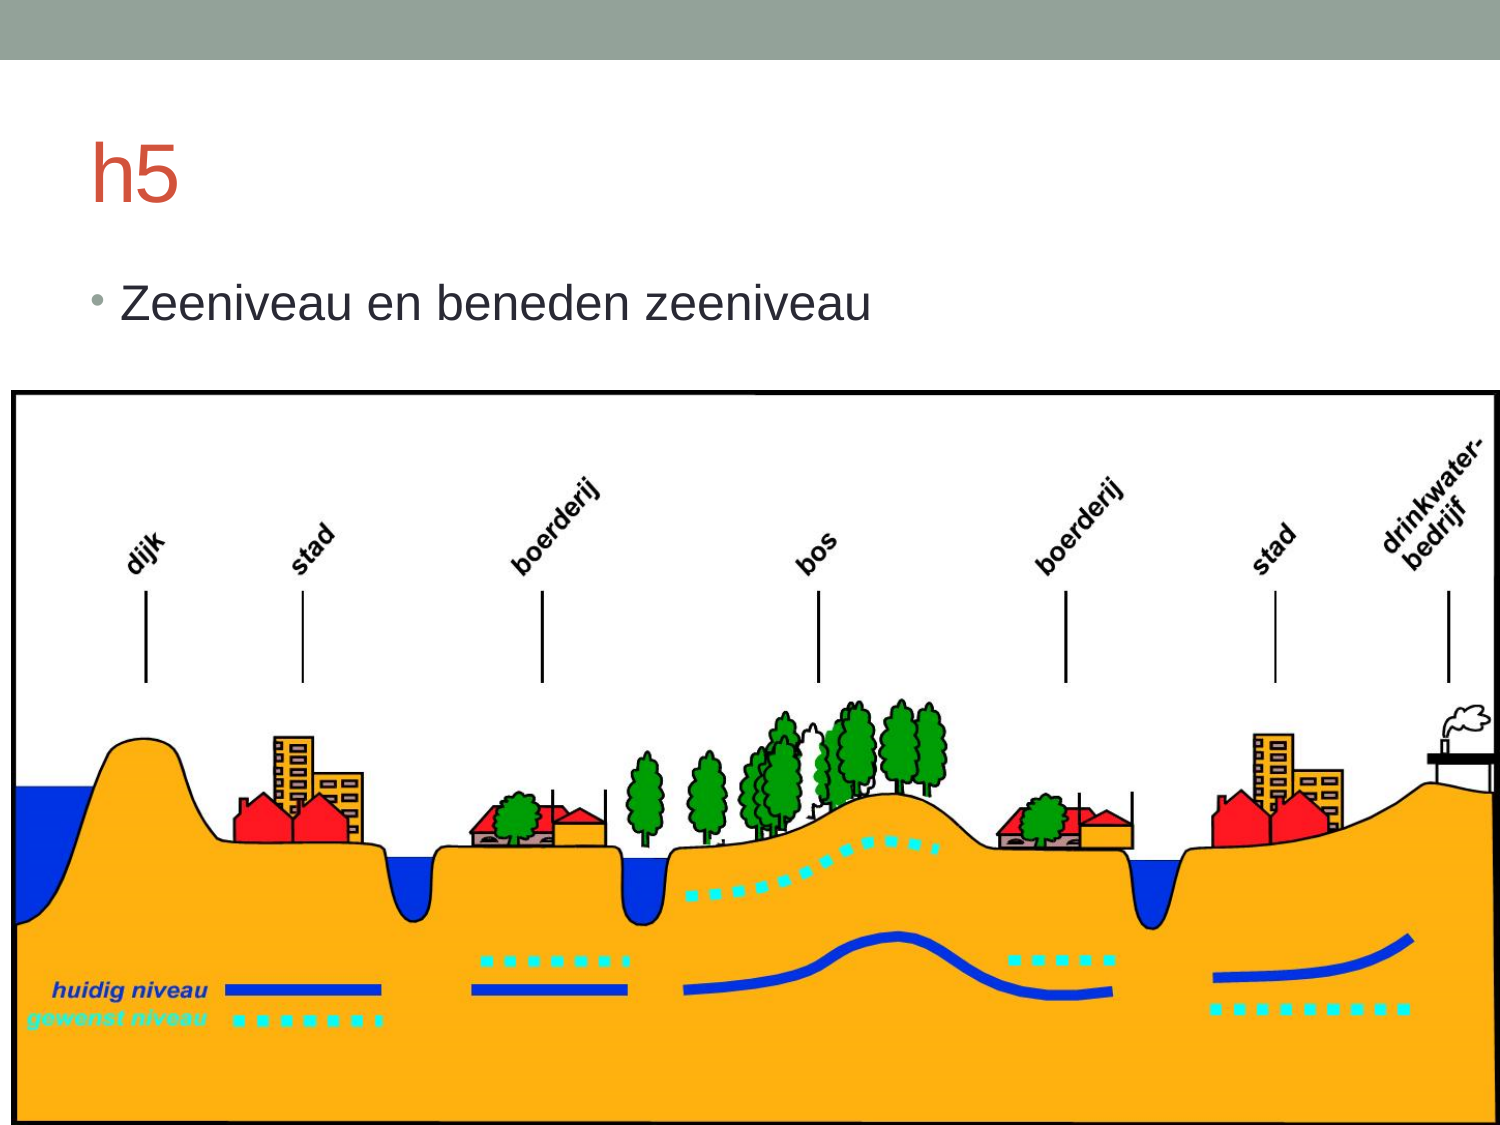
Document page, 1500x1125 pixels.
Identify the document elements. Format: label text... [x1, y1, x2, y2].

picture [11, 390, 1500, 1125]
title h5 [75, 87, 1425, 250]
list Zeeniveau en beneden zeeniveau [75, 262, 1425, 387]
